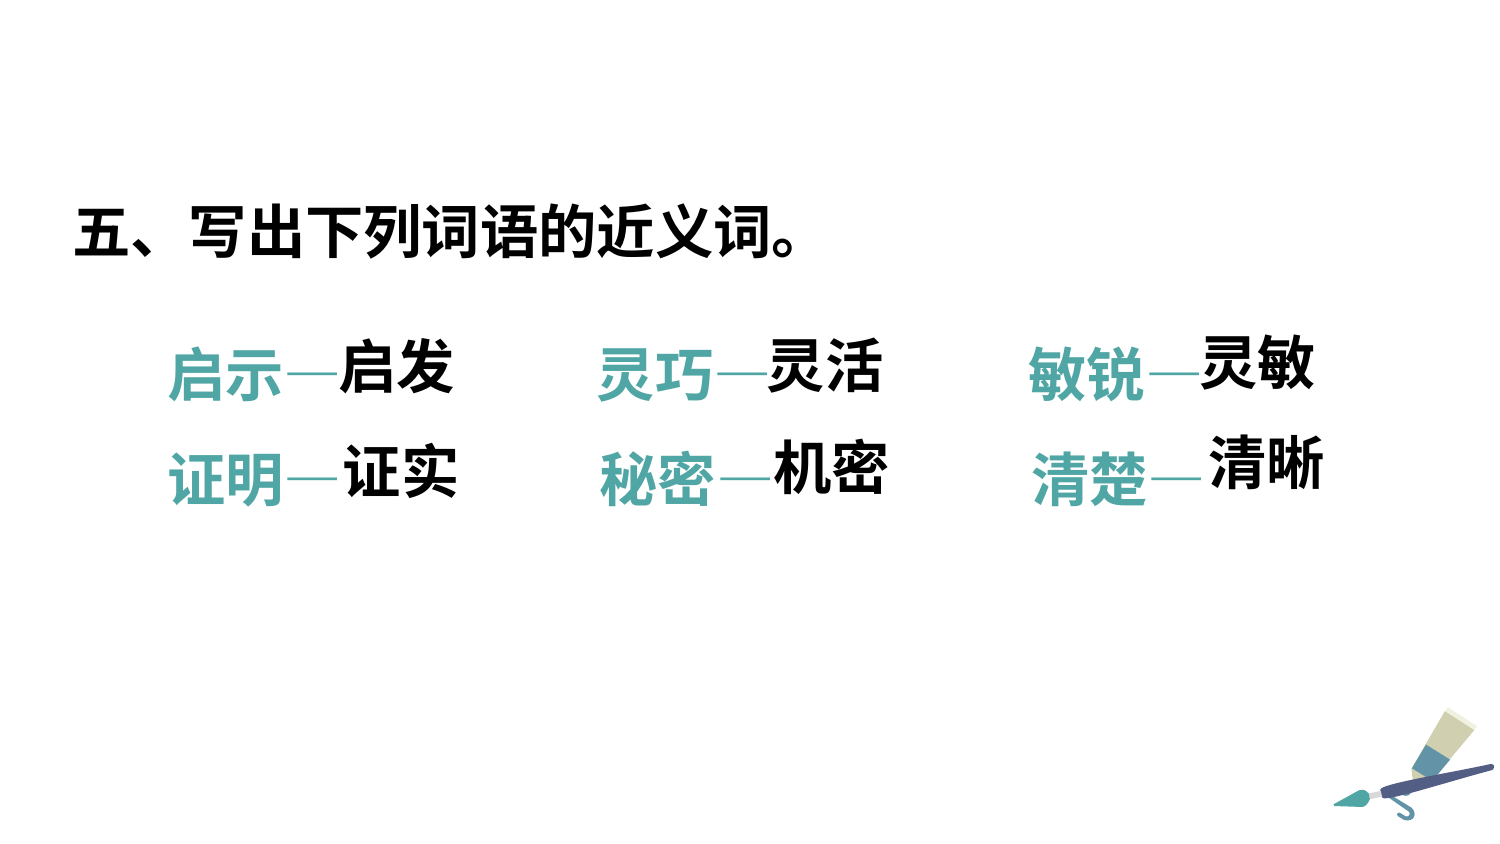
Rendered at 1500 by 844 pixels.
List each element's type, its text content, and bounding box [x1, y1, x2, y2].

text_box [1358, 708, 1481, 844]
text_box 启发 [323, 322, 470, 408]
text_box 灵活 [752, 321, 899, 407]
text_box 启示— 灵巧— 敏锐— 证明— 秘密— 清楚— [152, 296, 1461, 521]
text_box 清晰 [1193, 418, 1340, 504]
text_box 五、写出下列词语的近义词。 [57, 153, 883, 274]
text_box 机密 [758, 423, 906, 509]
text_box 证实 [328, 427, 475, 513]
text_box 灵敏 [1184, 319, 1331, 404]
